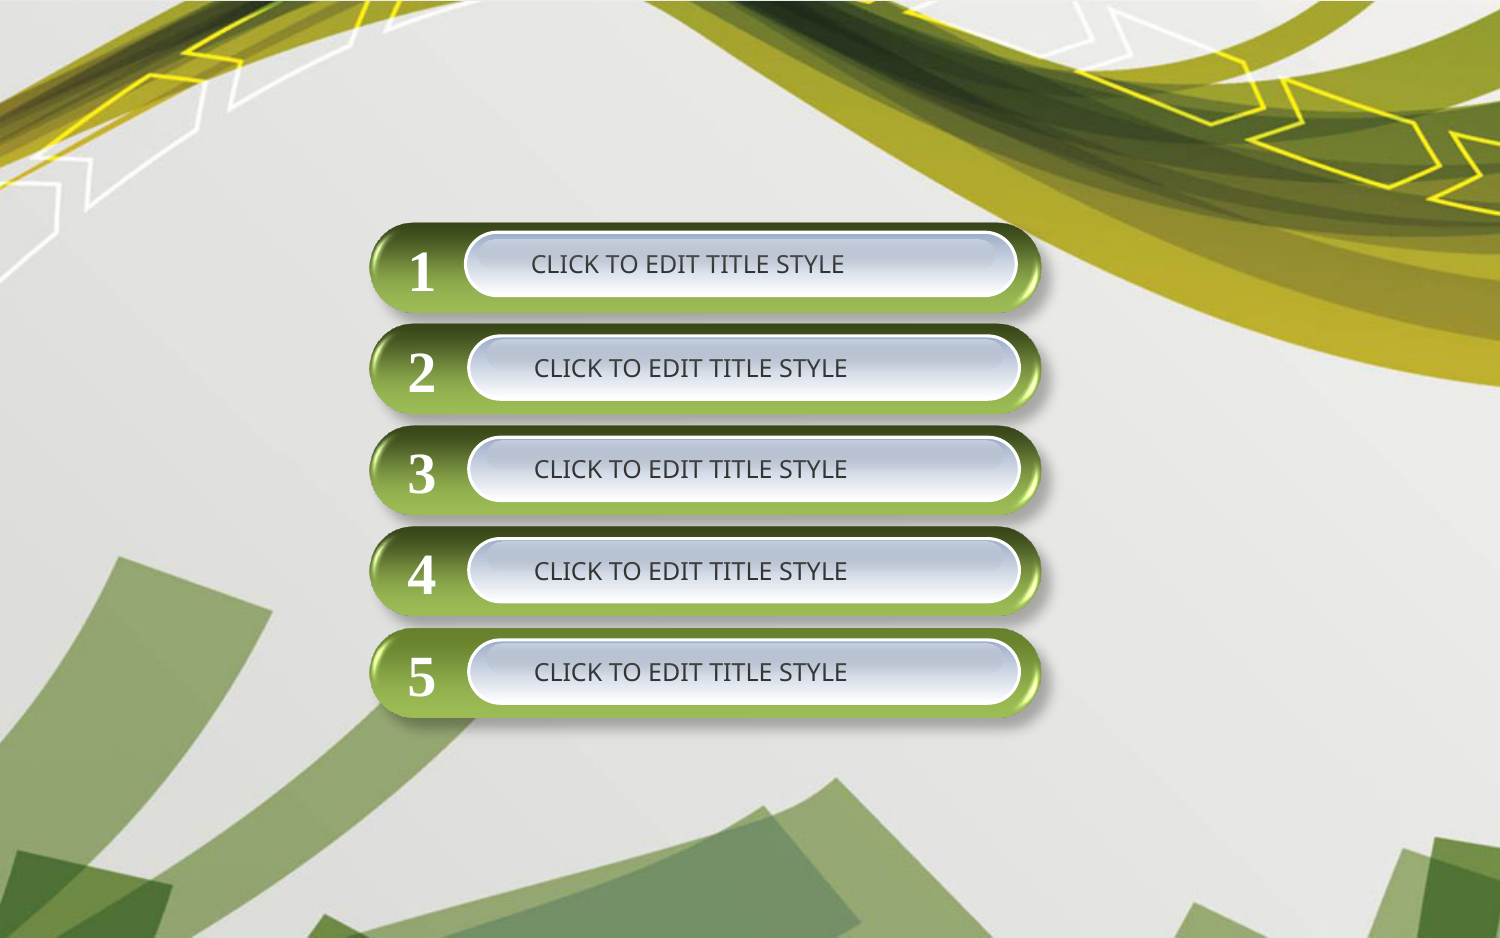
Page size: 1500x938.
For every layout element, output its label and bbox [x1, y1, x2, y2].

text_box [360, 214, 1070, 747]
picture [0, 0, 1500, 938]
